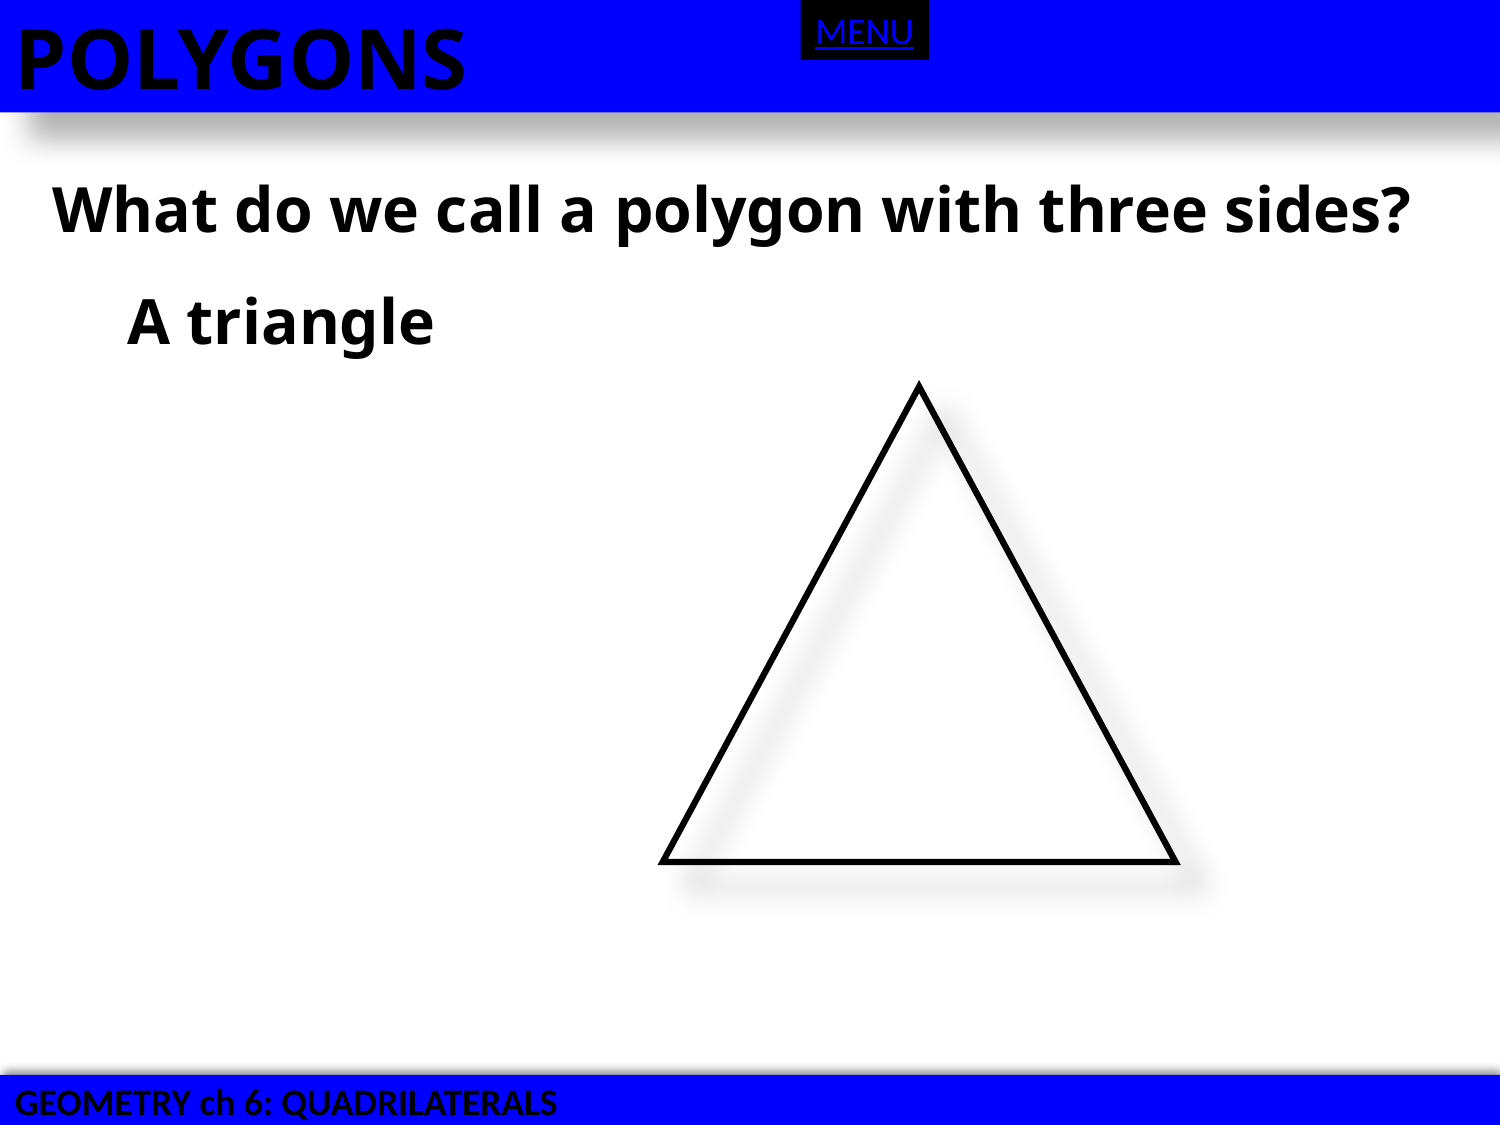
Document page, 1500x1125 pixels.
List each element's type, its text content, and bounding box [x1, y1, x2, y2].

text_box POLYGONS [0, 0, 1500, 114]
text_box A triangle [112, 275, 1463, 365]
text_box [662, 386, 1176, 862]
text_box GEOMETRY ch 6: QUADRILATERALS [0, 1073, 1500, 1125]
text_box MENU [800, 0, 929, 60]
text_box What do we call a polygon with three sides? [37, 162, 1463, 253]
